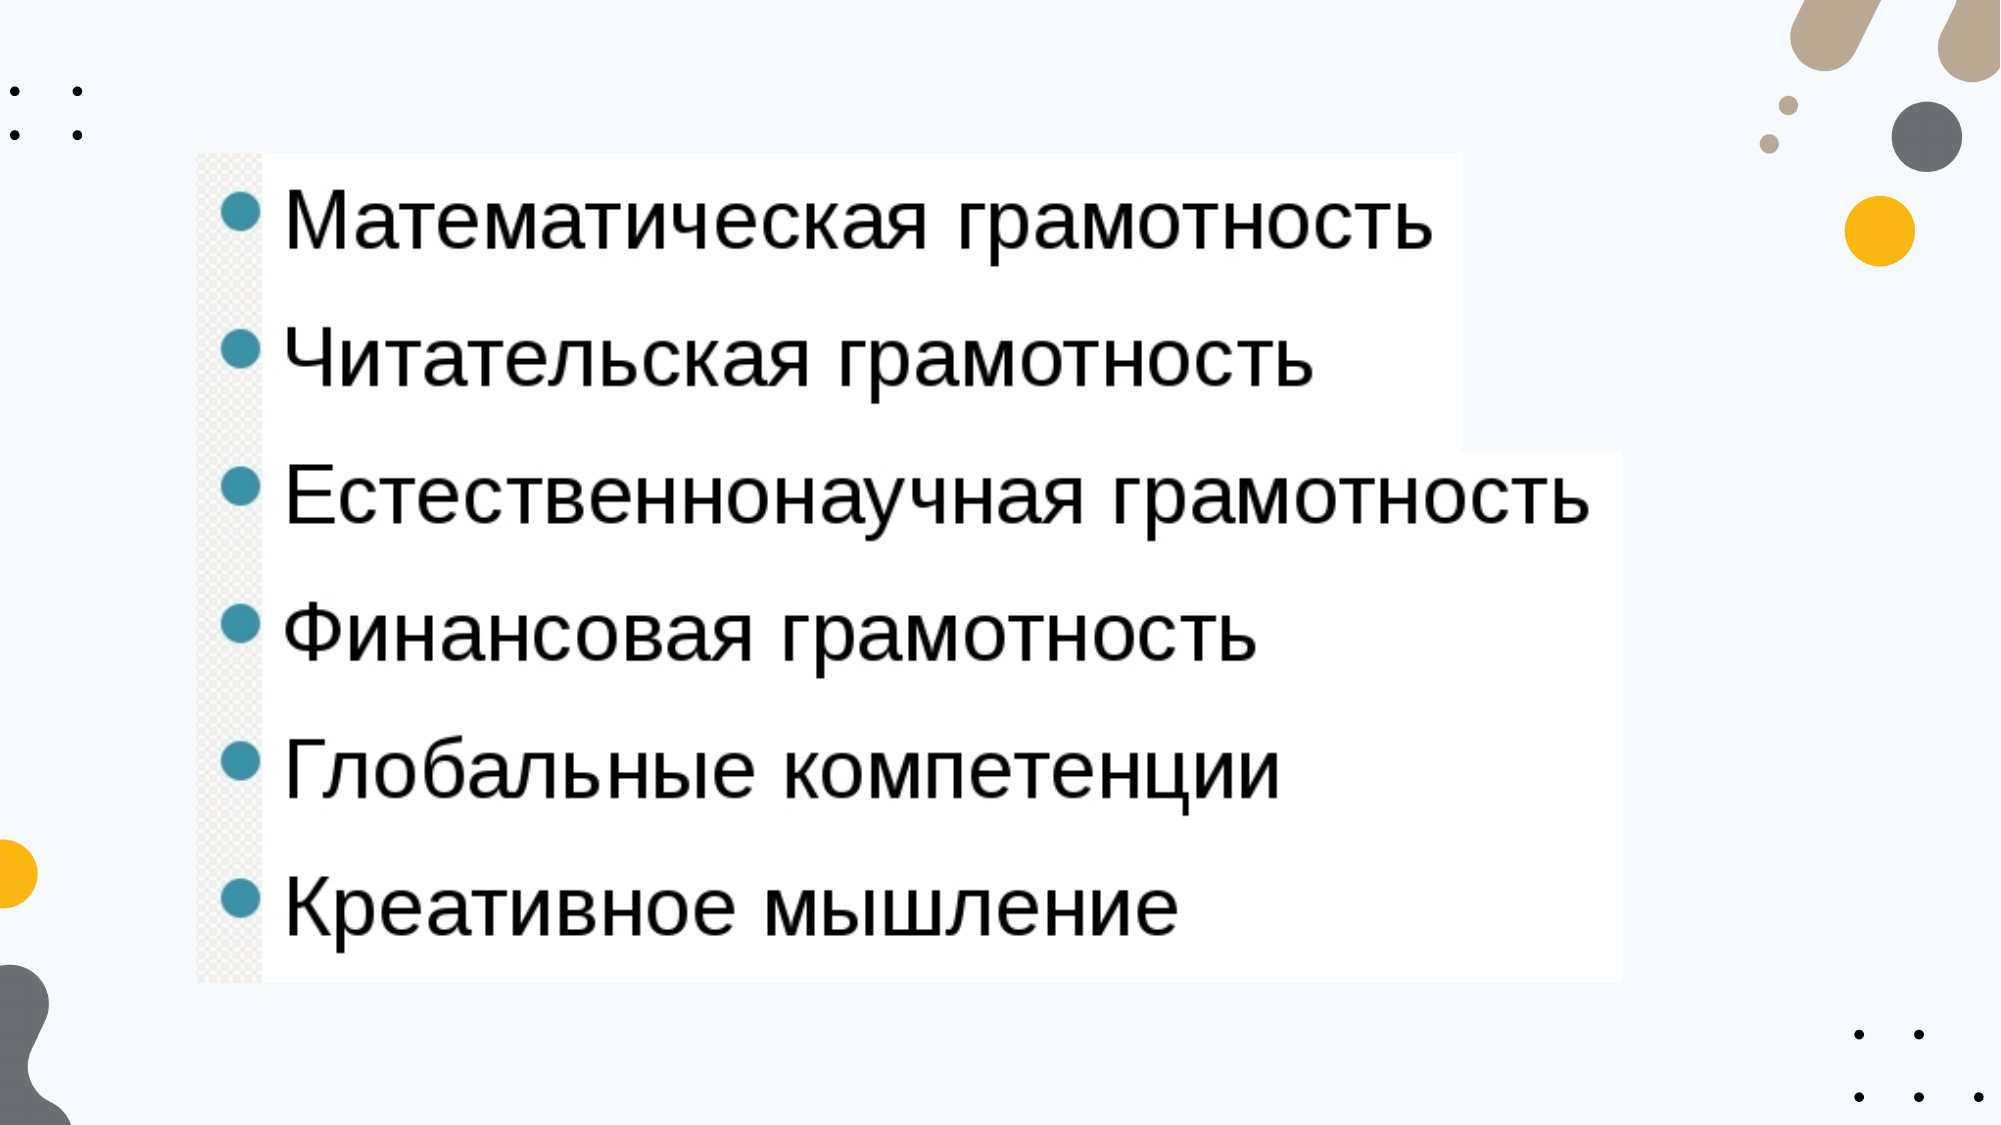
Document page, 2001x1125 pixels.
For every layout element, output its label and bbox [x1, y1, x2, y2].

text_box [196, 153, 1687, 983]
picture [0, 0, 2000, 1125]
